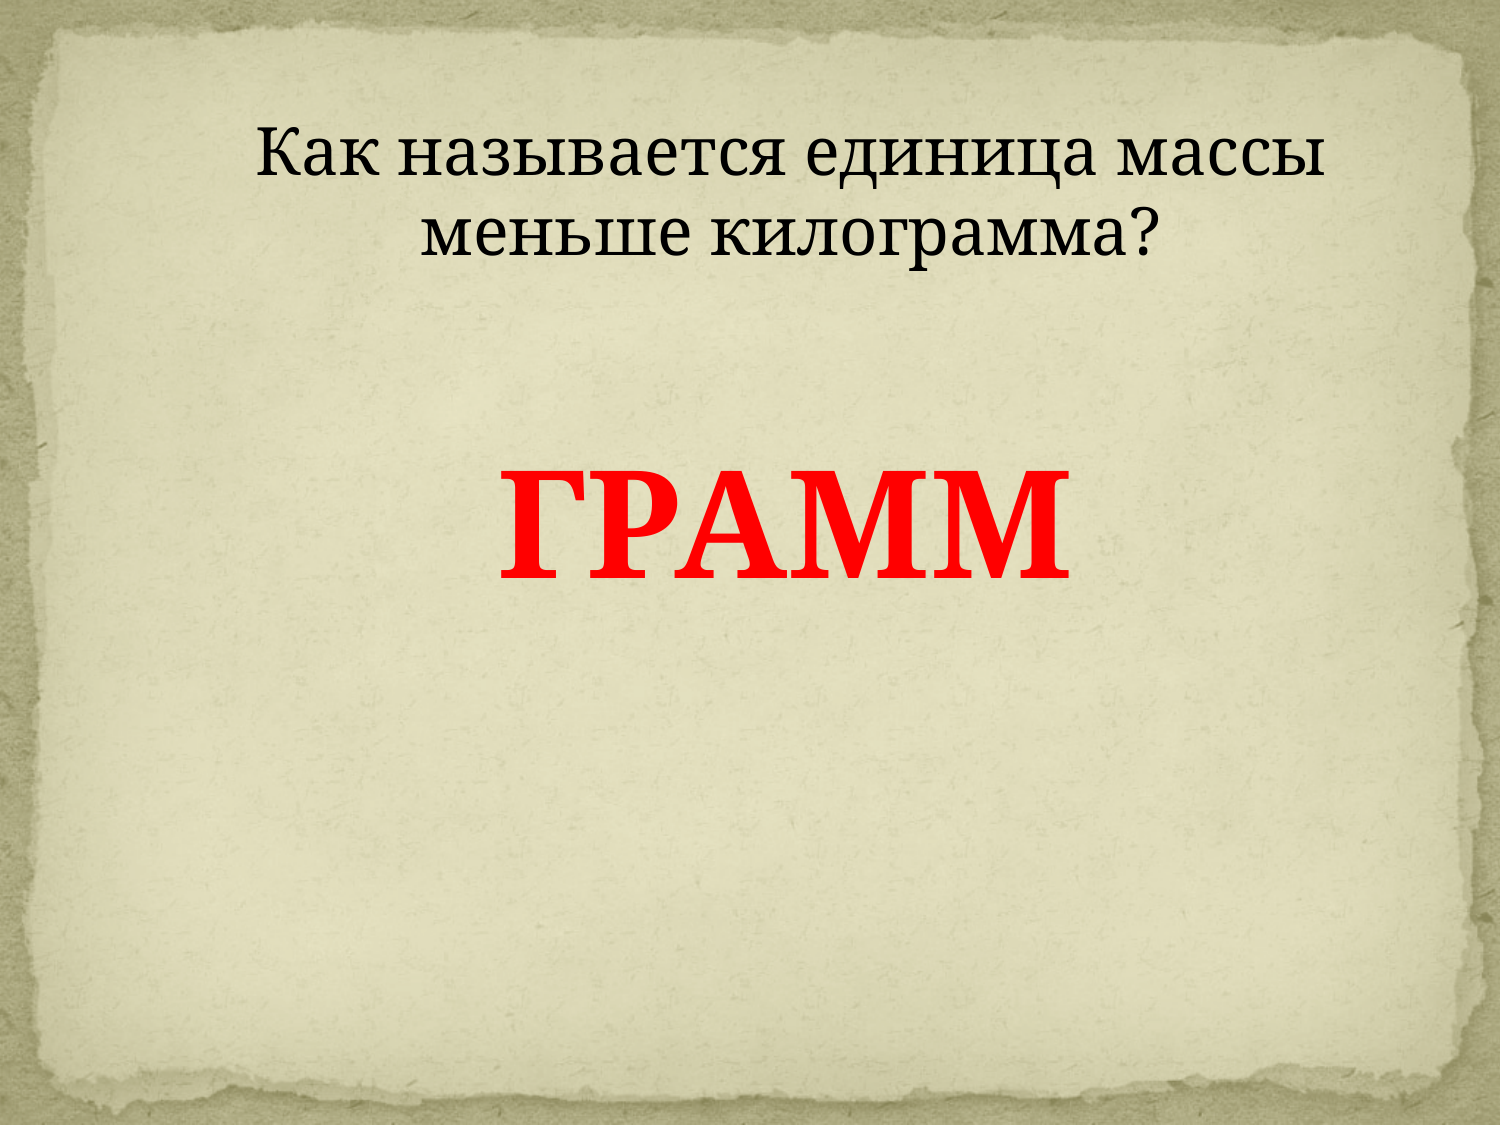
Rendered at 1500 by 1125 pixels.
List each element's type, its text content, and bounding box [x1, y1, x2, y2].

text_box Как называется единица массы меньше килограмма? [194, 101, 1388, 277]
text_box ГРАММ [194, 420, 1376, 616]
